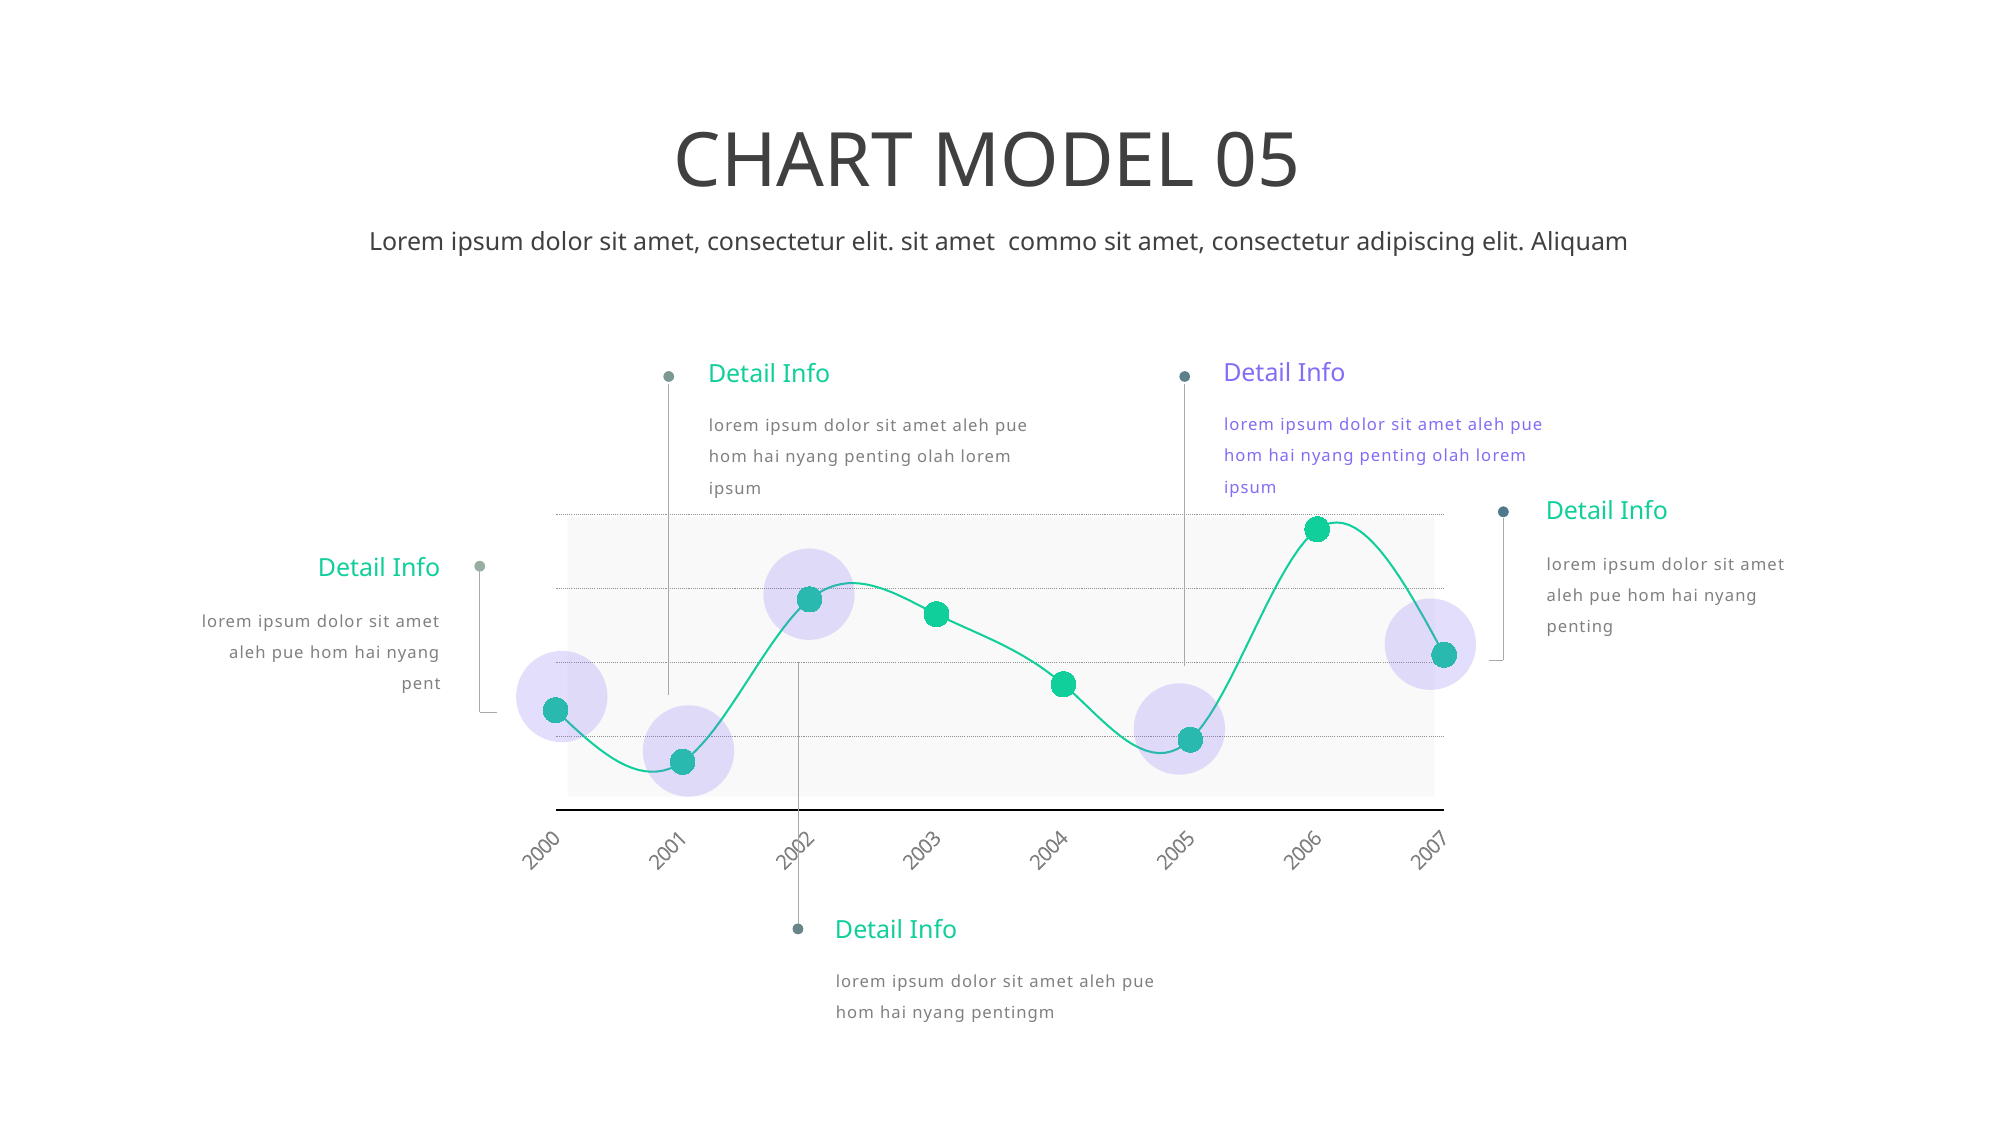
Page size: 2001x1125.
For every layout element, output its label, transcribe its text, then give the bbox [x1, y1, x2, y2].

text_box Detail Info [830, 909, 1179, 948]
text_box [474, 560, 486, 572]
text_box Lorem ipsum dolor sit amet, consectetur elit. sit amet commo sit amet, consectetur adipiscing elit. Aliquam [341, 202, 1659, 263]
text_box [663, 371, 675, 382]
text_box [1497, 506, 1509, 518]
text_box Detail Info [96, 546, 445, 586]
text_box lorem ipsum dolor sit amet aleh pue hom hai nyang penting olah lorem ipsum [1219, 398, 1557, 501]
text_box Detail Info [1219, 352, 1568, 391]
chart [515, 489, 1469, 876]
text_box lorem ipsum dolor sit amet aleh pue hom hai nyang penting [1542, 538, 1801, 641]
text_box [792, 923, 804, 935]
text_box lorem ipsum dolor sit amet aleh pue hom hai nyang pent [196, 594, 445, 697]
text_box Detail Info [703, 353, 1053, 392]
text_box lorem ipsum dolor sit amet aleh pue hom hai nyang pentingm [831, 955, 1168, 1027]
text_box [1179, 371, 1191, 382]
text_box CHART MODEL 05 [506, 66, 1469, 202]
text_box lorem ipsum dolor sit amet aleh pue hom hai nyang penting olah lorem ipsum [704, 399, 1042, 489]
text_box [1469, 619, 1477, 669]
text_box Detail Info [1541, 489, 1890, 529]
